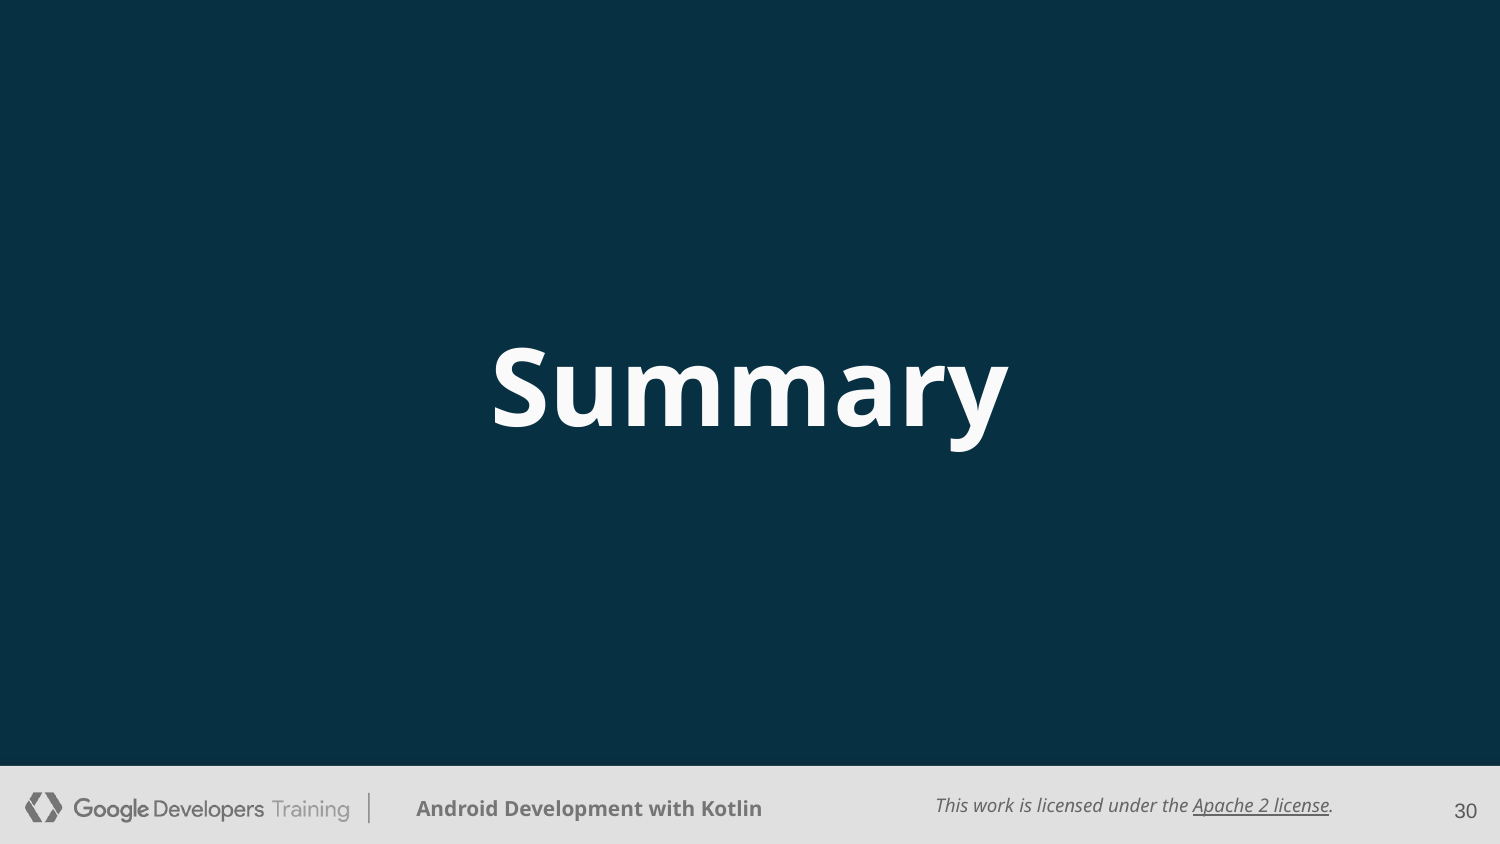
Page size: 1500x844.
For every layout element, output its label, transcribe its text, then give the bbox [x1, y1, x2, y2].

picture [0, 0, 1500, 844]
text_box Summary [51, 0, 1449, 766]
slide_number ‹#› [1402, 777, 1493, 842]
